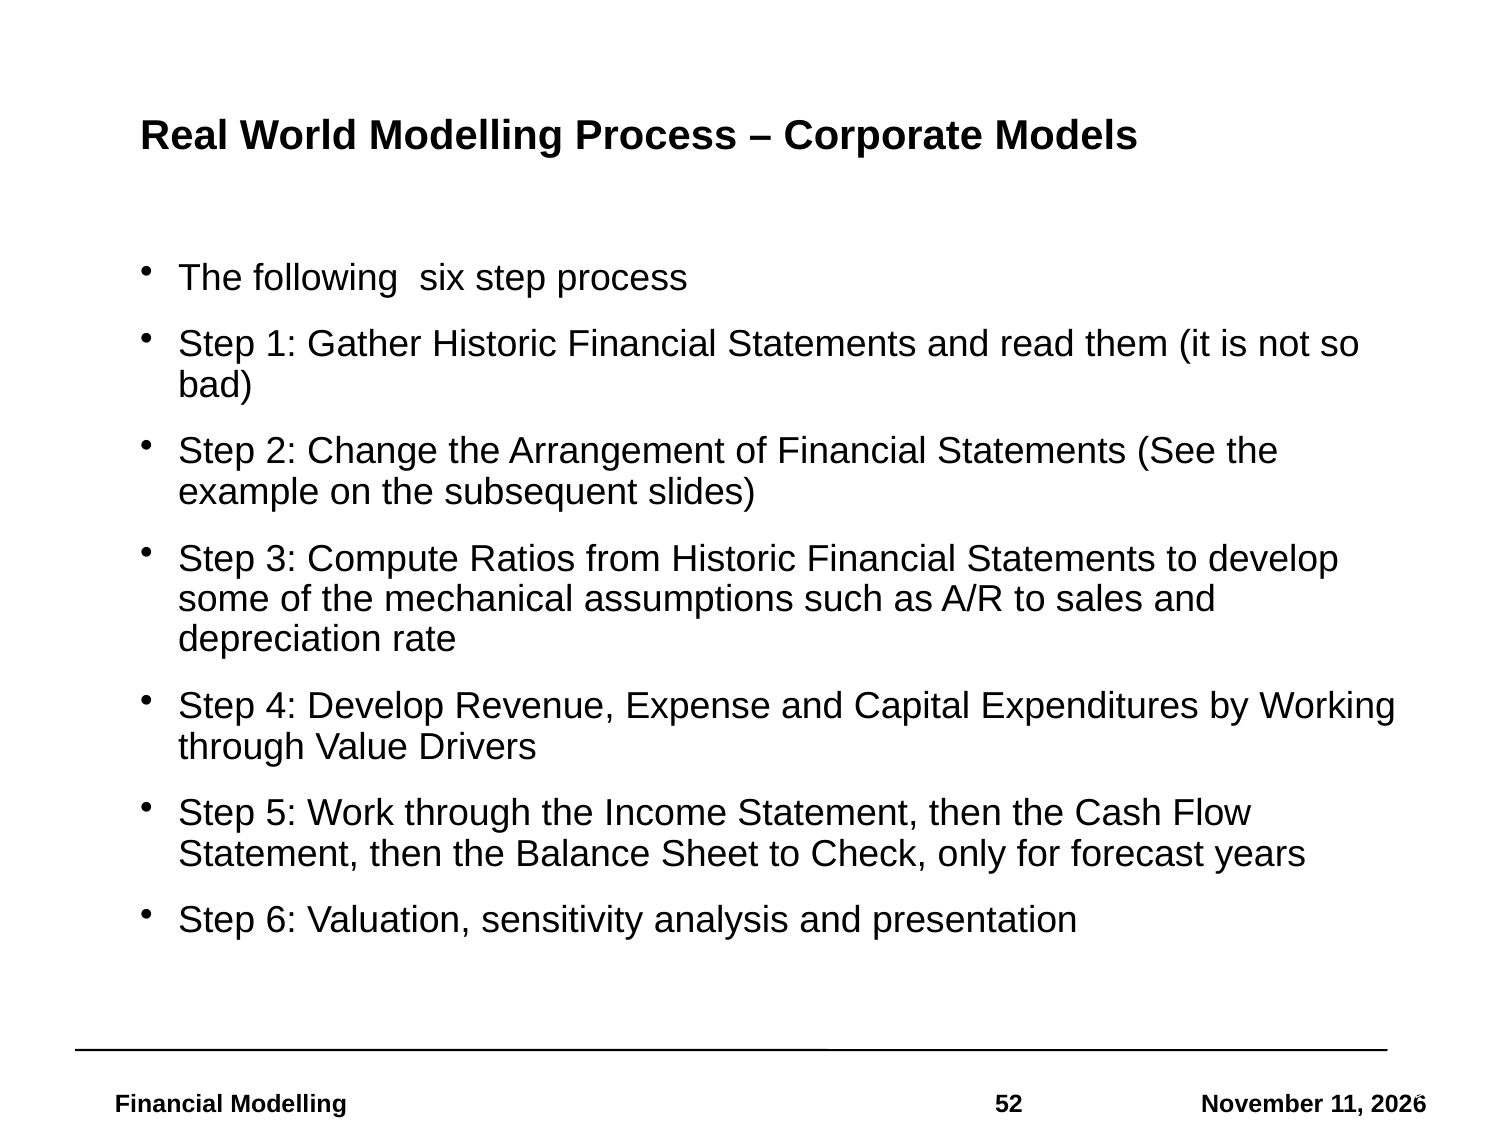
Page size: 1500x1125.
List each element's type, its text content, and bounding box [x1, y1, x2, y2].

list The following six step process Step 1: Gather Historic Financial Statements and read them (it is not so bad) Step 2: Change the Arrangement of Financial Statements (See the example on the subsequent slides) Step 3: Compute Ratios from Historic Financial Statements to develop some of the mechanical assumptions such as A/R to sales and depreciation rate Step 4: Develop Revenue, Expense and Capital Expenditures by Working through Value Drivers Step 5: Work through the Income Statement, then the Cash Flow Statement, then the Balance Sheet to Check, only for forecast years Step 6: Valuation, sensitivity analysis and presentation [124, 249, 1413, 1001]
title Real World Modelling Process – Corporate Models [124, 99, 1413, 226]
